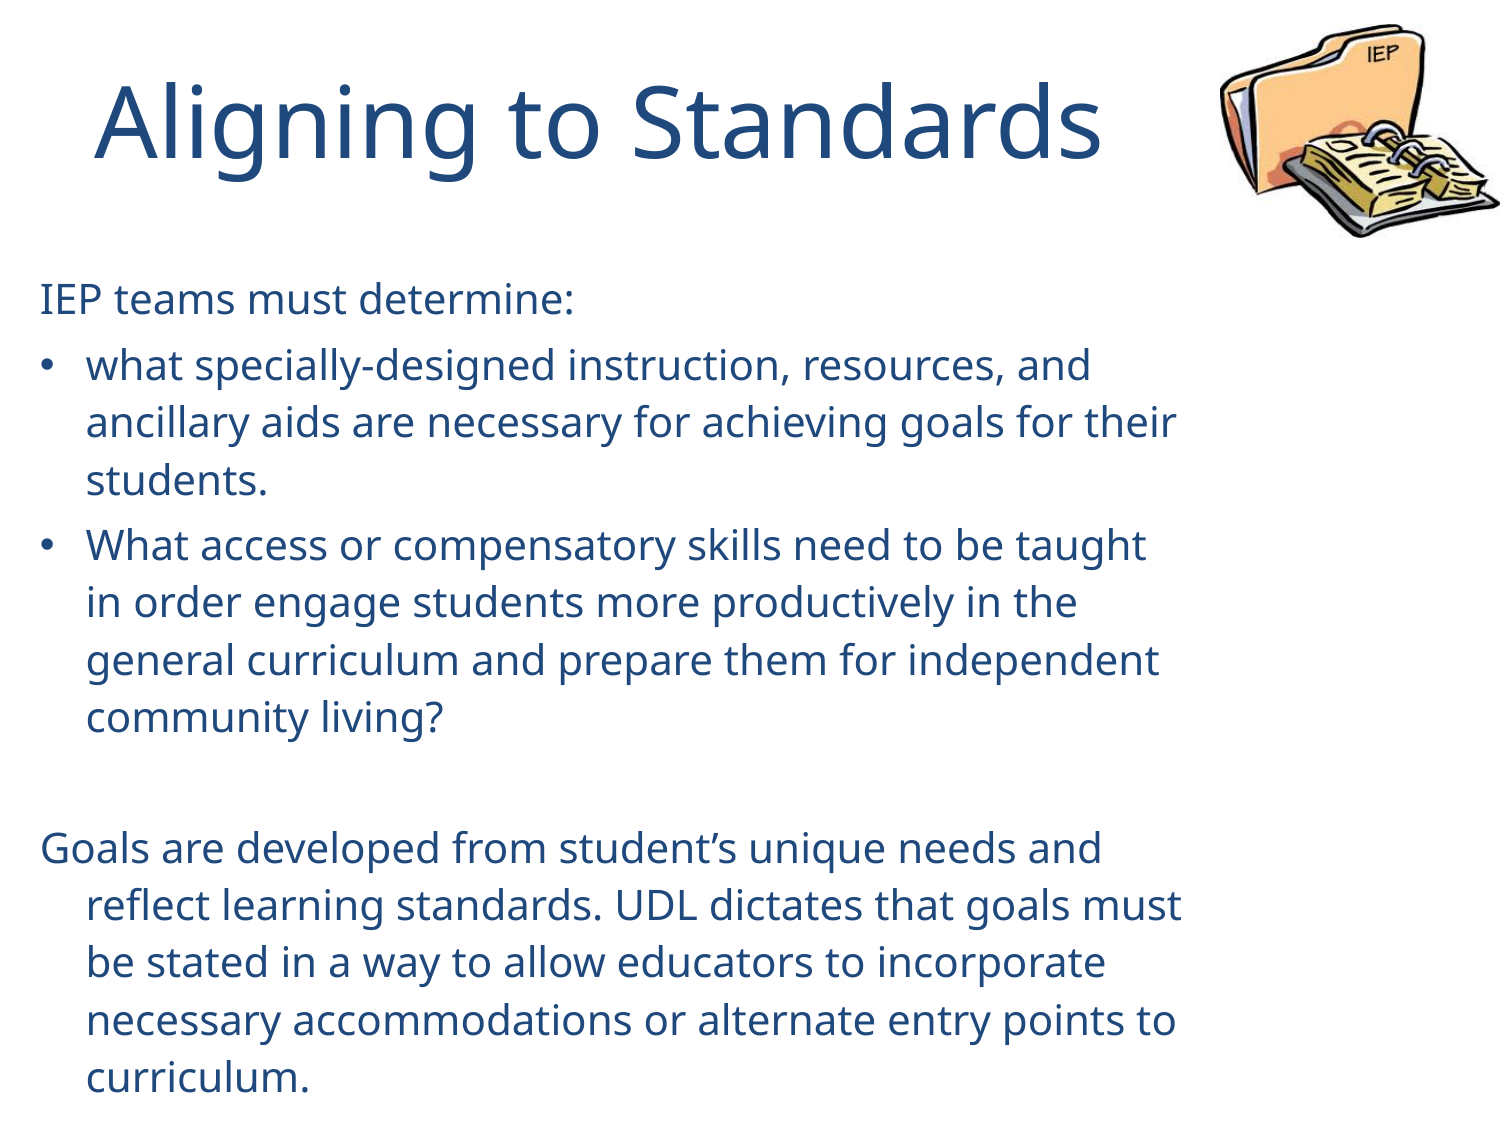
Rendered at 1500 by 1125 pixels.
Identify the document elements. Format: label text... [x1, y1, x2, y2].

picture [1220, 24, 1500, 238]
title Aligning to Standards [74, 24, 1126, 213]
list IEP teams must determine: what specially-designed instruction, resources, and ancillary aids are necessary for achieving goals for their students. What access or compensatory skills need to be taught in order engage students more productively in the general curriculum and prepare them for independent community living? Goals are developed from student’s unique needs and reflect learning standards. UDL dictates that goals must be stated in a way to allow educators to incorporate necessary accommodations or alternate entry points to curriculum. [24, 262, 1201, 1125]
